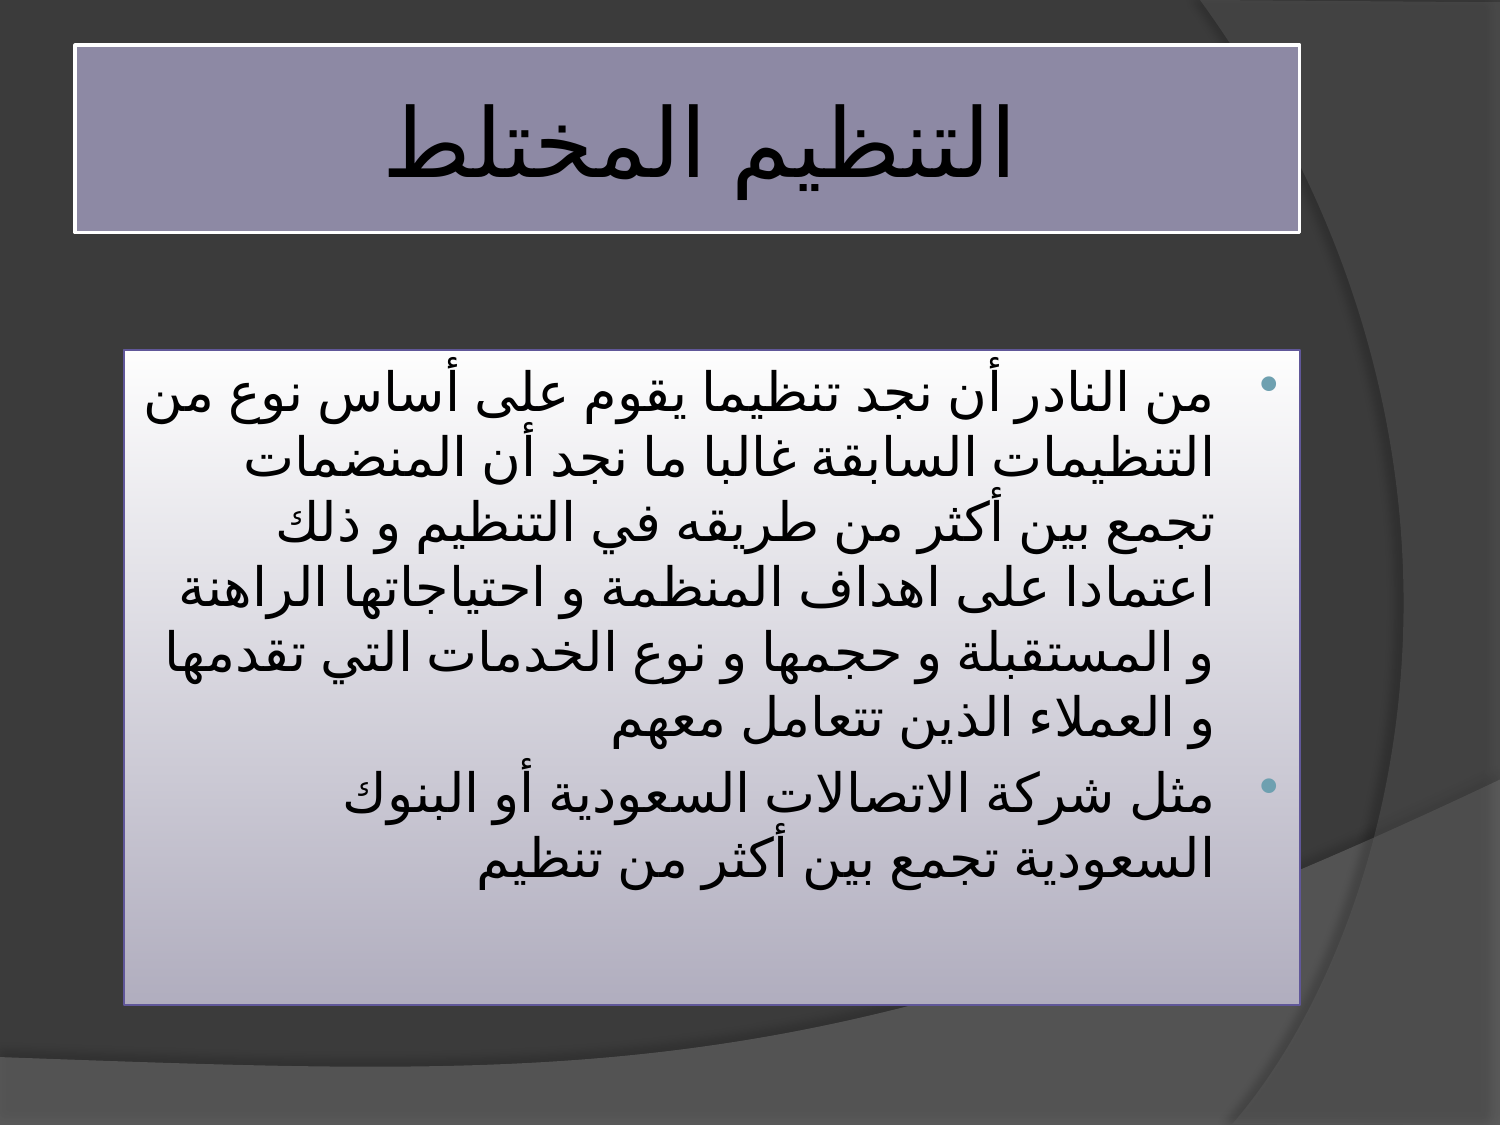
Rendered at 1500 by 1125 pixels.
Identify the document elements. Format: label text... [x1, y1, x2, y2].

title التنظيم المختلط [73, 43, 1301, 234]
list من النادر أن نجد تنظيما يقوم على أساس نوع من التنظيمات السابقة غالبا ما نجد أن المنضمات تجمع بين أكثر من طريقه في التنظيم و ذلك اعتمادا على اهداف المنظمة و احتياجاتها الراهنة و المستقبلة و حجمها و نوع الخدمات التي تقدمها و العملاء الذين تتعامل معهم مثل شركة الاتصالات السعودية أو البنوك السعودية تجمع بين أكثر من تنظيم [123, 349, 1301, 1006]
